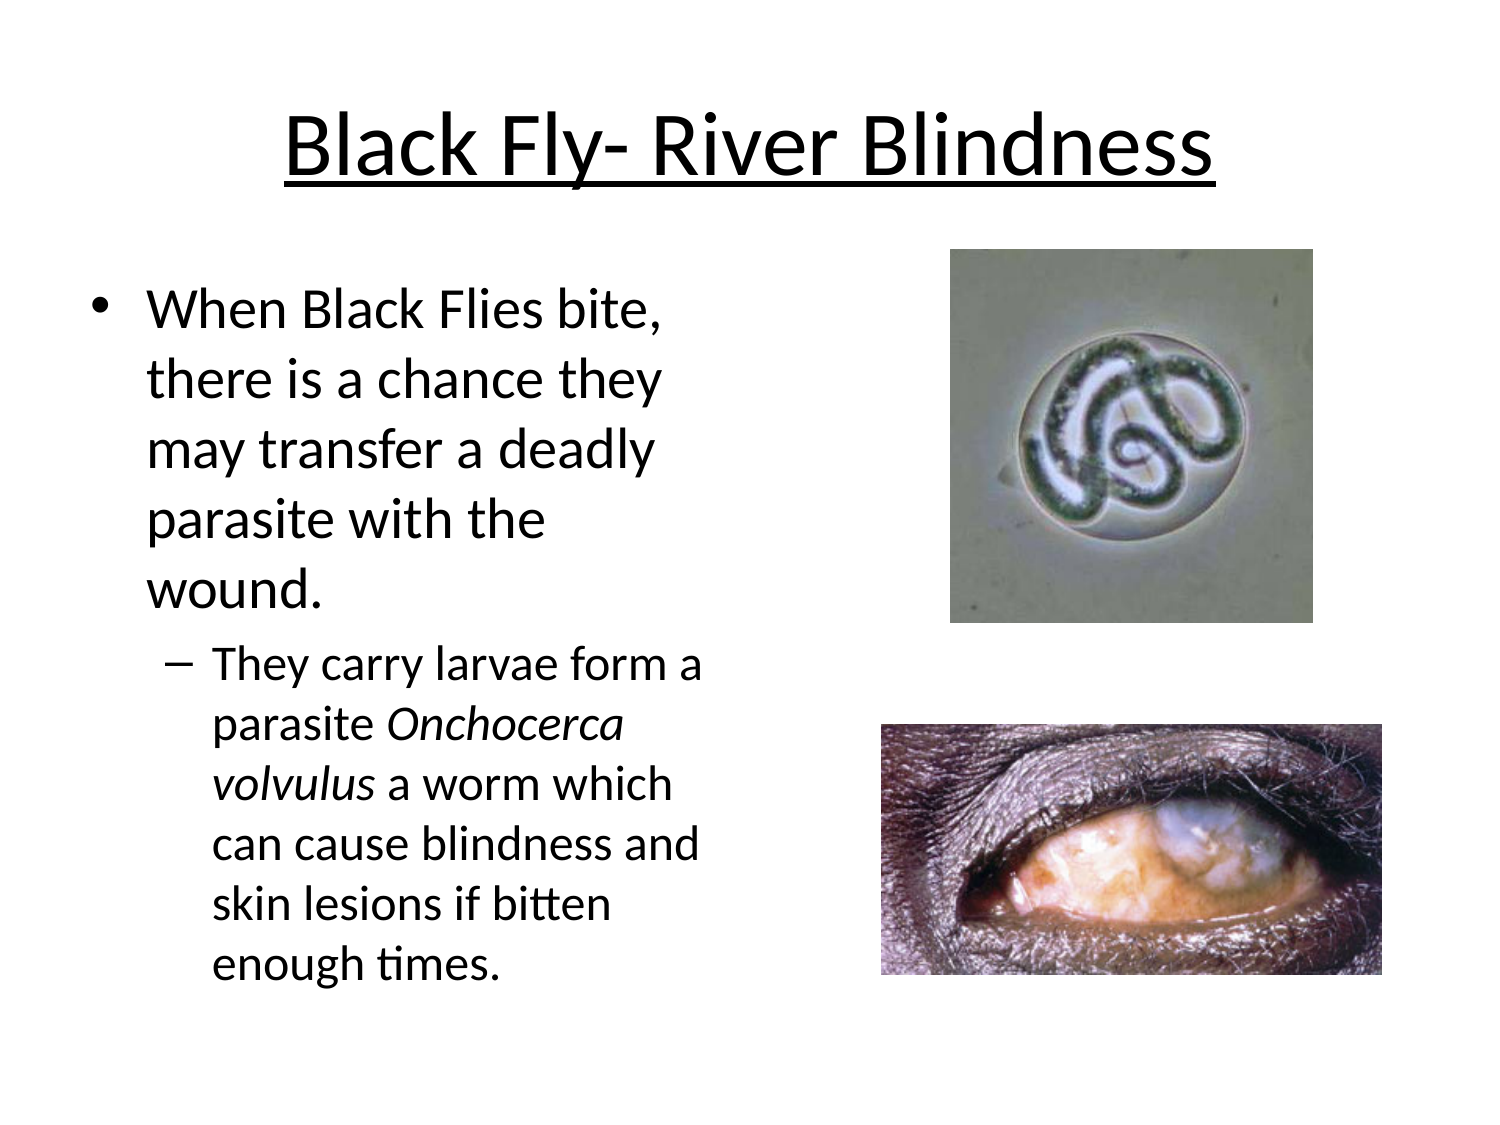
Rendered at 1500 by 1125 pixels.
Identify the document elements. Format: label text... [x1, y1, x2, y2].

title Black Fly- River Blindness [75, 45, 1425, 233]
picture [881, 724, 1382, 976]
picture [949, 249, 1313, 624]
list When Black Flies bite, there is a chance they may transfer a deadly parasite with the wound. They carry larvae form a parasite Onchocerca volvulus a worm which can cause blindness and skin lesions if bitten enough times. [75, 262, 738, 1005]
